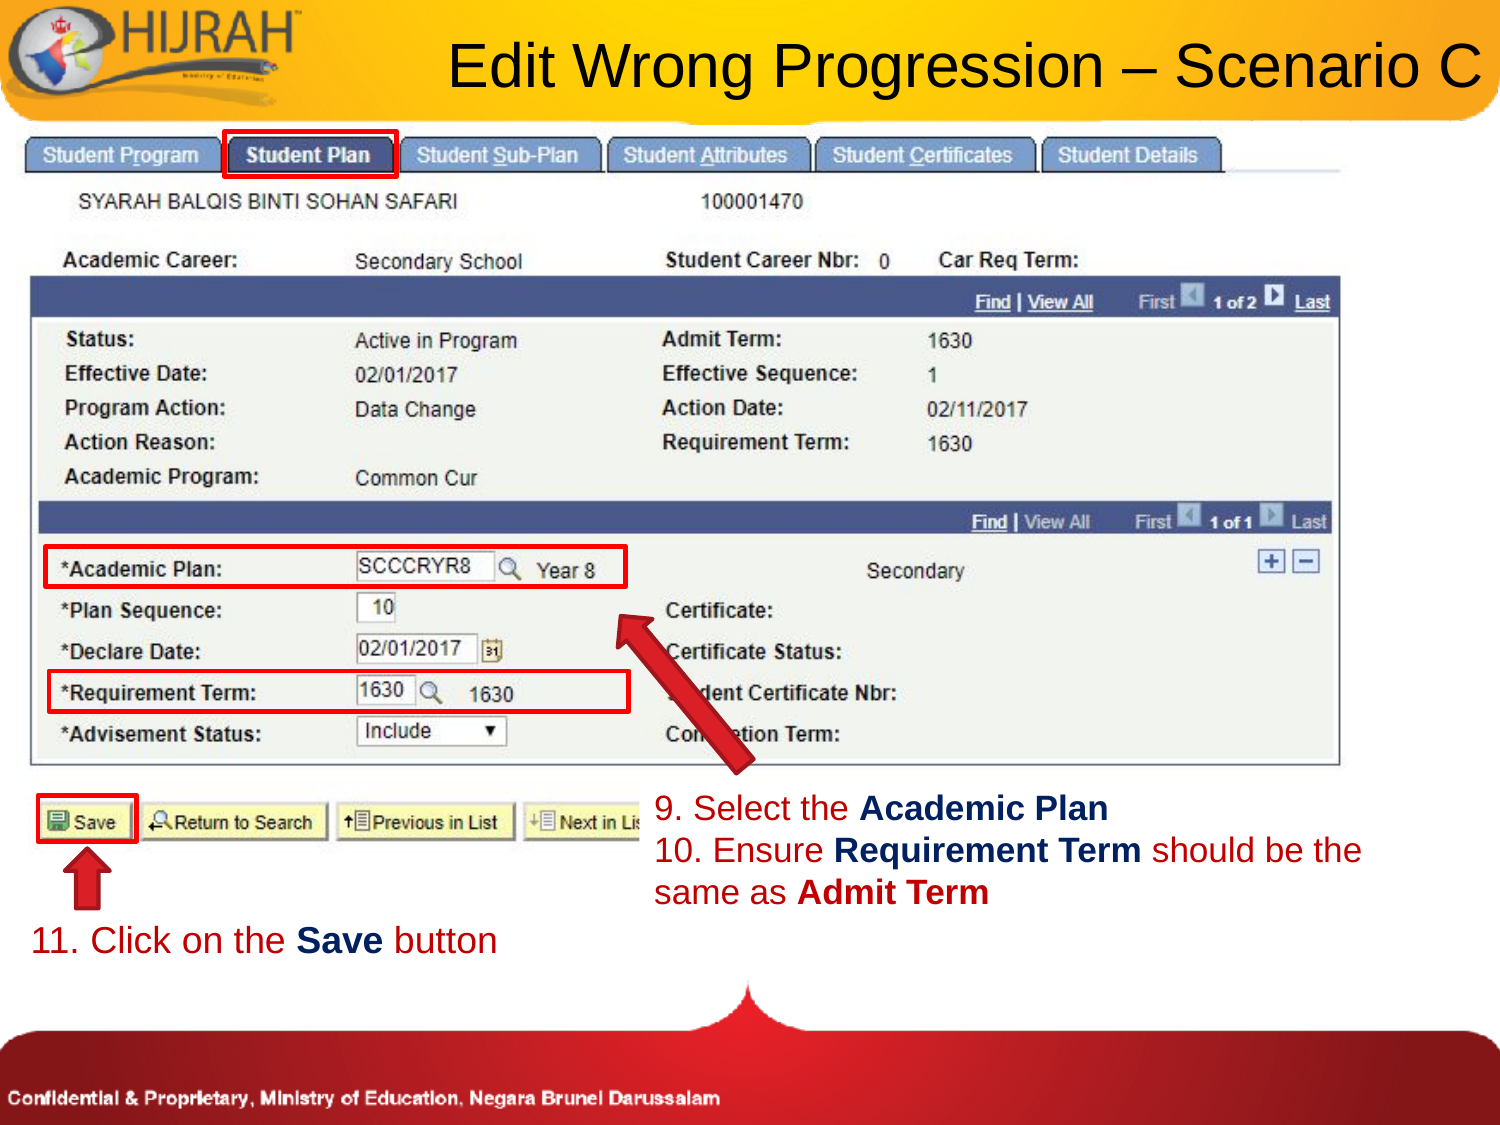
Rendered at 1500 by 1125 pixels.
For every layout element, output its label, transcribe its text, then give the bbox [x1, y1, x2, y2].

text_box 11. Click on the Save button [15, 908, 525, 973]
picture [0, 0, 1500, 1125]
text_box [62, 865, 112, 911]
title Edit Wrong Progression – Scenario C [324, 0, 1500, 126]
text_box 9. Select the Academic Plan 10. Ensure Requirement Term should be the same as Admit Term [639, 777, 1473, 920]
